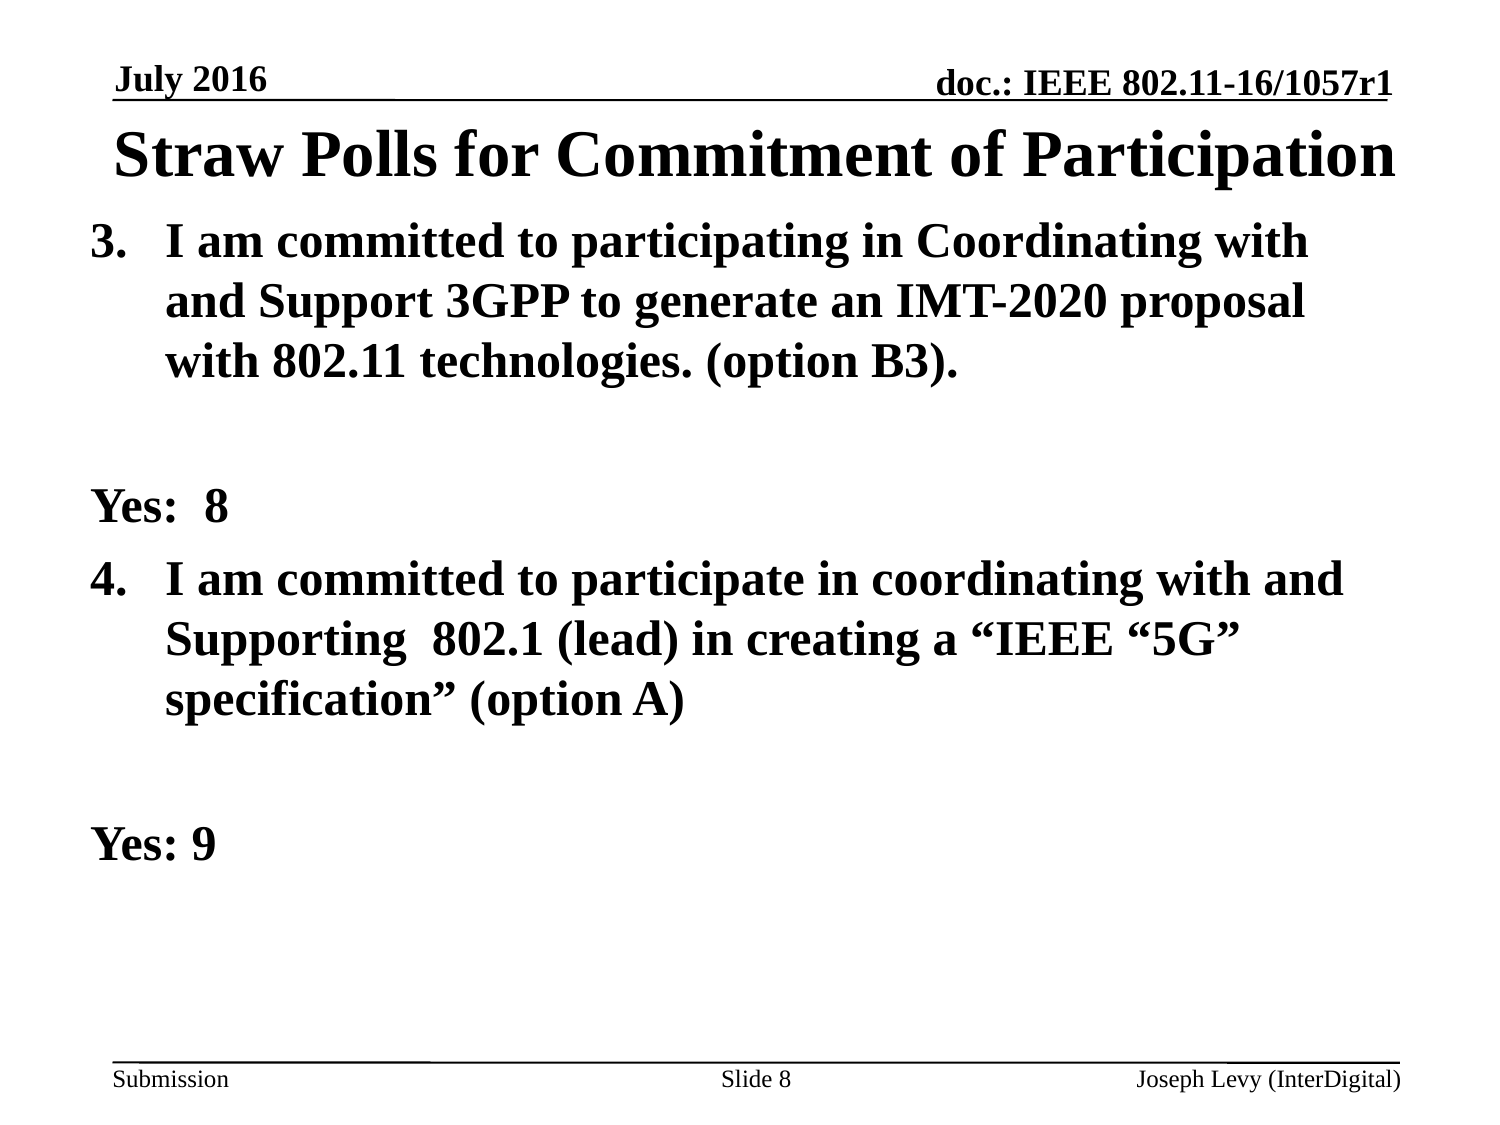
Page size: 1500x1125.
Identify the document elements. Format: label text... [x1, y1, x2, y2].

footer Joseph Levy (InterDigital) [878, 1061, 1402, 1093]
title Straw Polls for Commitment of Participation [80, 105, 1432, 194]
slide_number Slide 8 [712, 1061, 800, 1123]
list I am committed to participating in Coordinating with and Support 3GPP to generate an IMT-2020 proposal with 802.11 technologies. (option B3). Yes: 8 I am committed to participate in coordinating with and Supporting 802.1 (lead) in creating a “IEEE “5G” specification” (option A) Yes: 9 [74, 199, 1413, 1050]
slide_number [114, 54, 423, 100]
